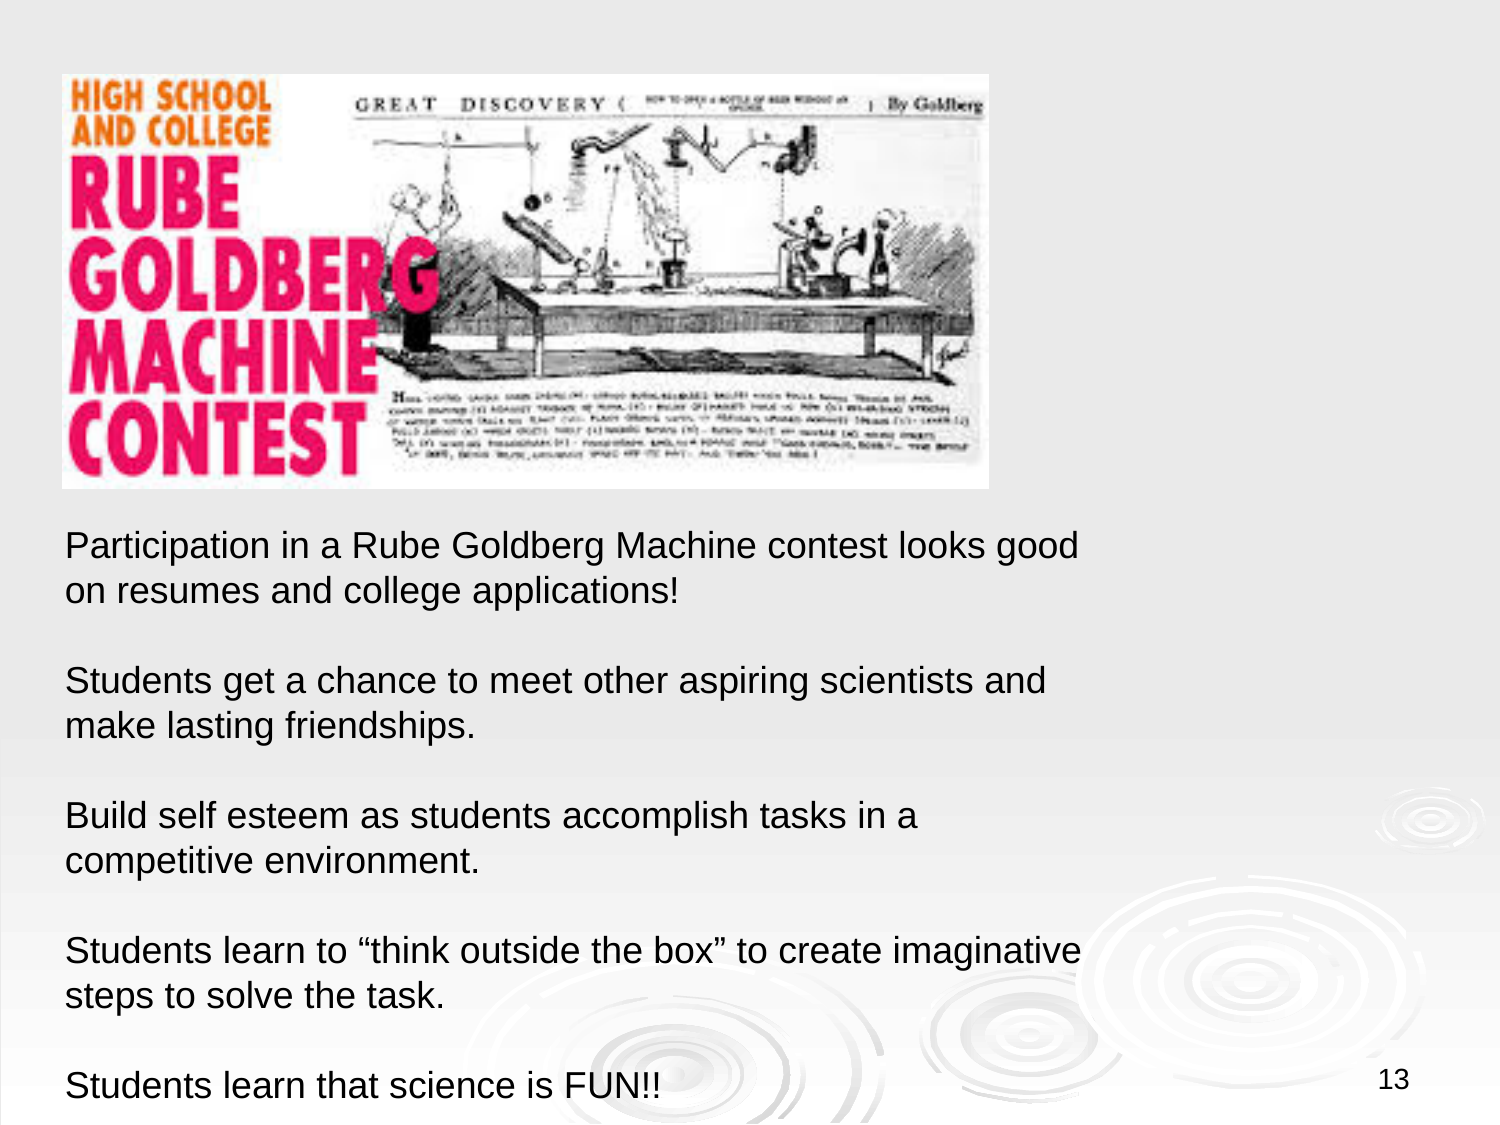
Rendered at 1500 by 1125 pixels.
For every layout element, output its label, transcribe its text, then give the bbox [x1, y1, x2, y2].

text_box Participation in a Rube Goldberg Machine contest looks good on resumes and college applications! Students get a chance to meet other aspiring scientists and make lasting friendships. Build self esteem as students accomplish tasks in a competitive environment. Students learn to “think outside the box” to create imaginative steps to solve the task. Students learn that science is FUN!! [50, 514, 1125, 1125]
slide_number 13 [1125, 1024, 1425, 1103]
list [62, 74, 989, 489]
